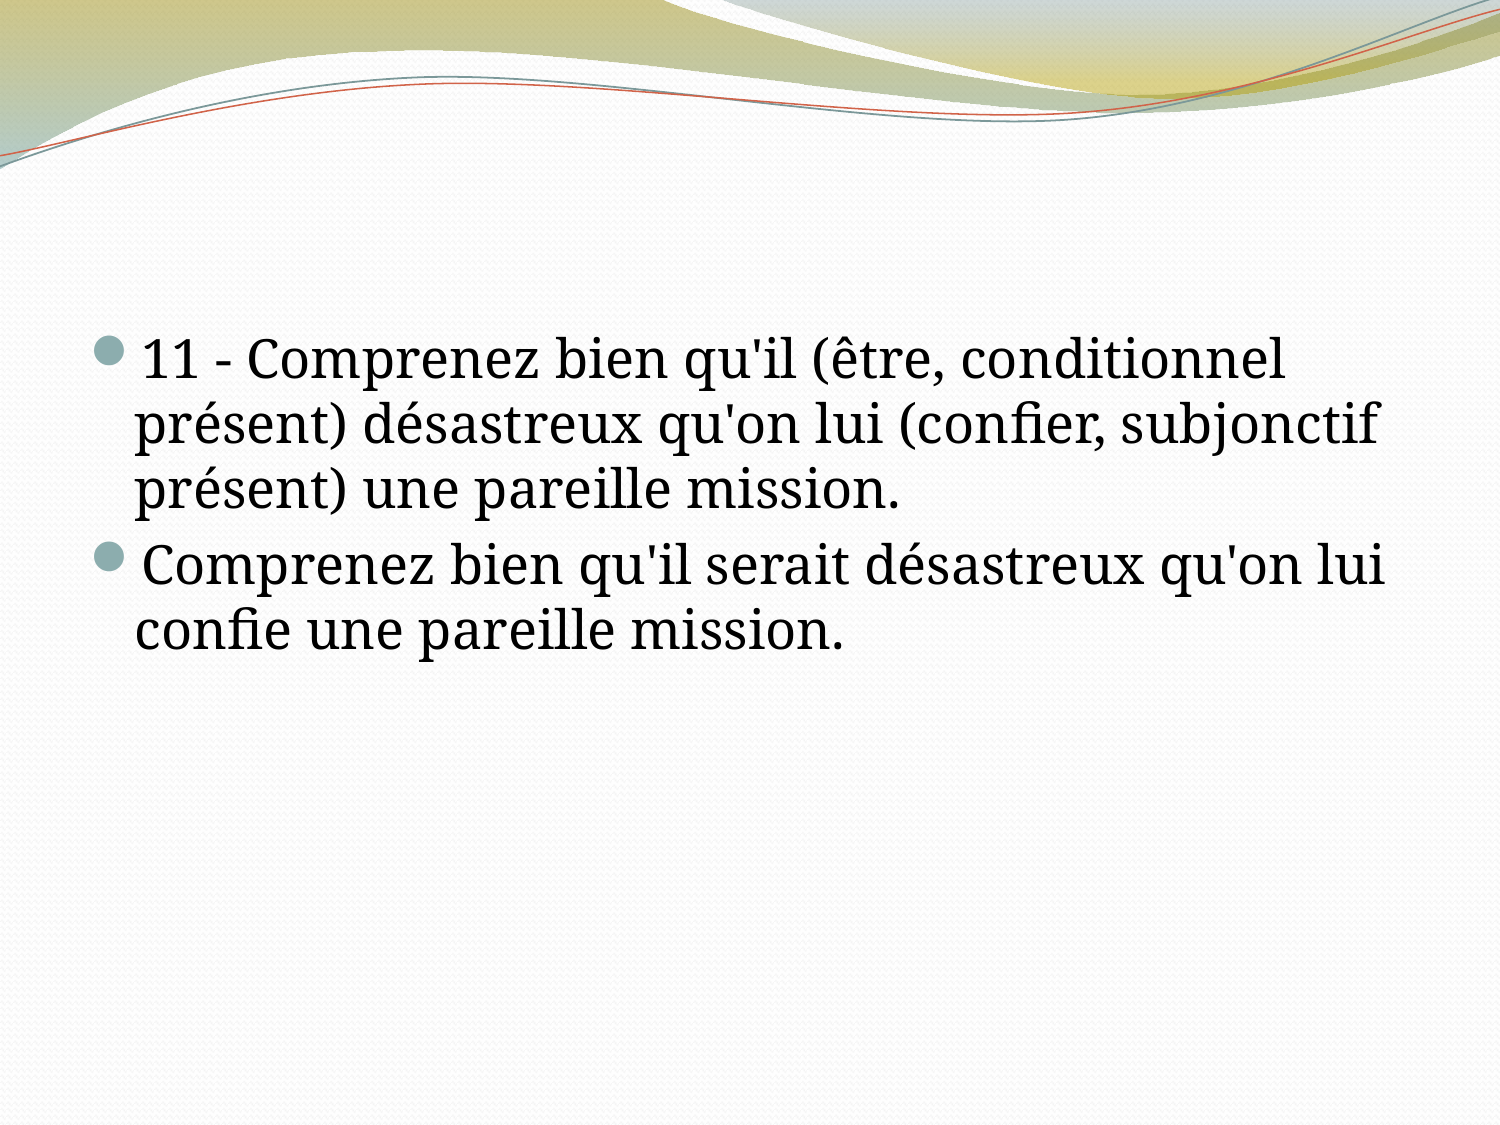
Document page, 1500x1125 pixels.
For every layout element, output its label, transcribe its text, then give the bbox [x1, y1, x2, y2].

list 11 - Comprenez bien qu'il (être, conditionnel présent) désastreux qu'on lui (confier, subjonctif présent) une pareille mission. Comprenez bien qu'il serait désastreux qu'on lui confie une pareille mission. [75, 317, 1425, 1038]
